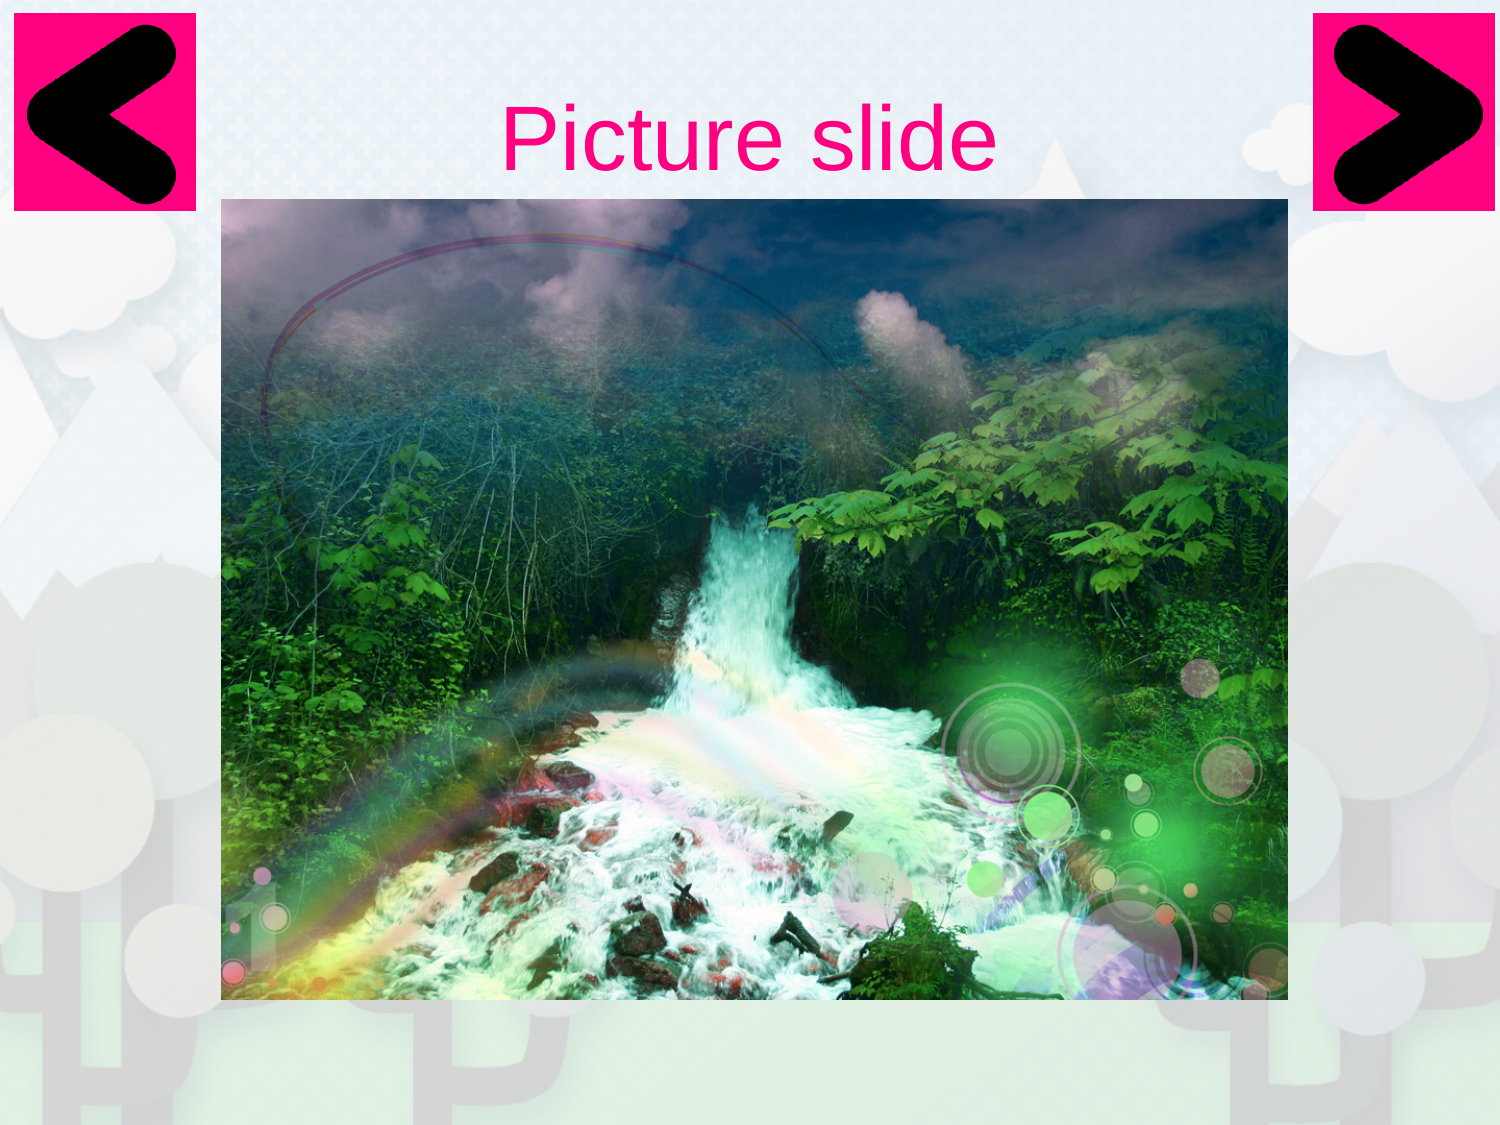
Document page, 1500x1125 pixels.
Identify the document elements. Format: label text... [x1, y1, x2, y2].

picture [1312, 12, 1495, 212]
title Picture slide [75, 40, 1425, 228]
picture [14, 12, 197, 212]
picture [221, 199, 1288, 1000]
